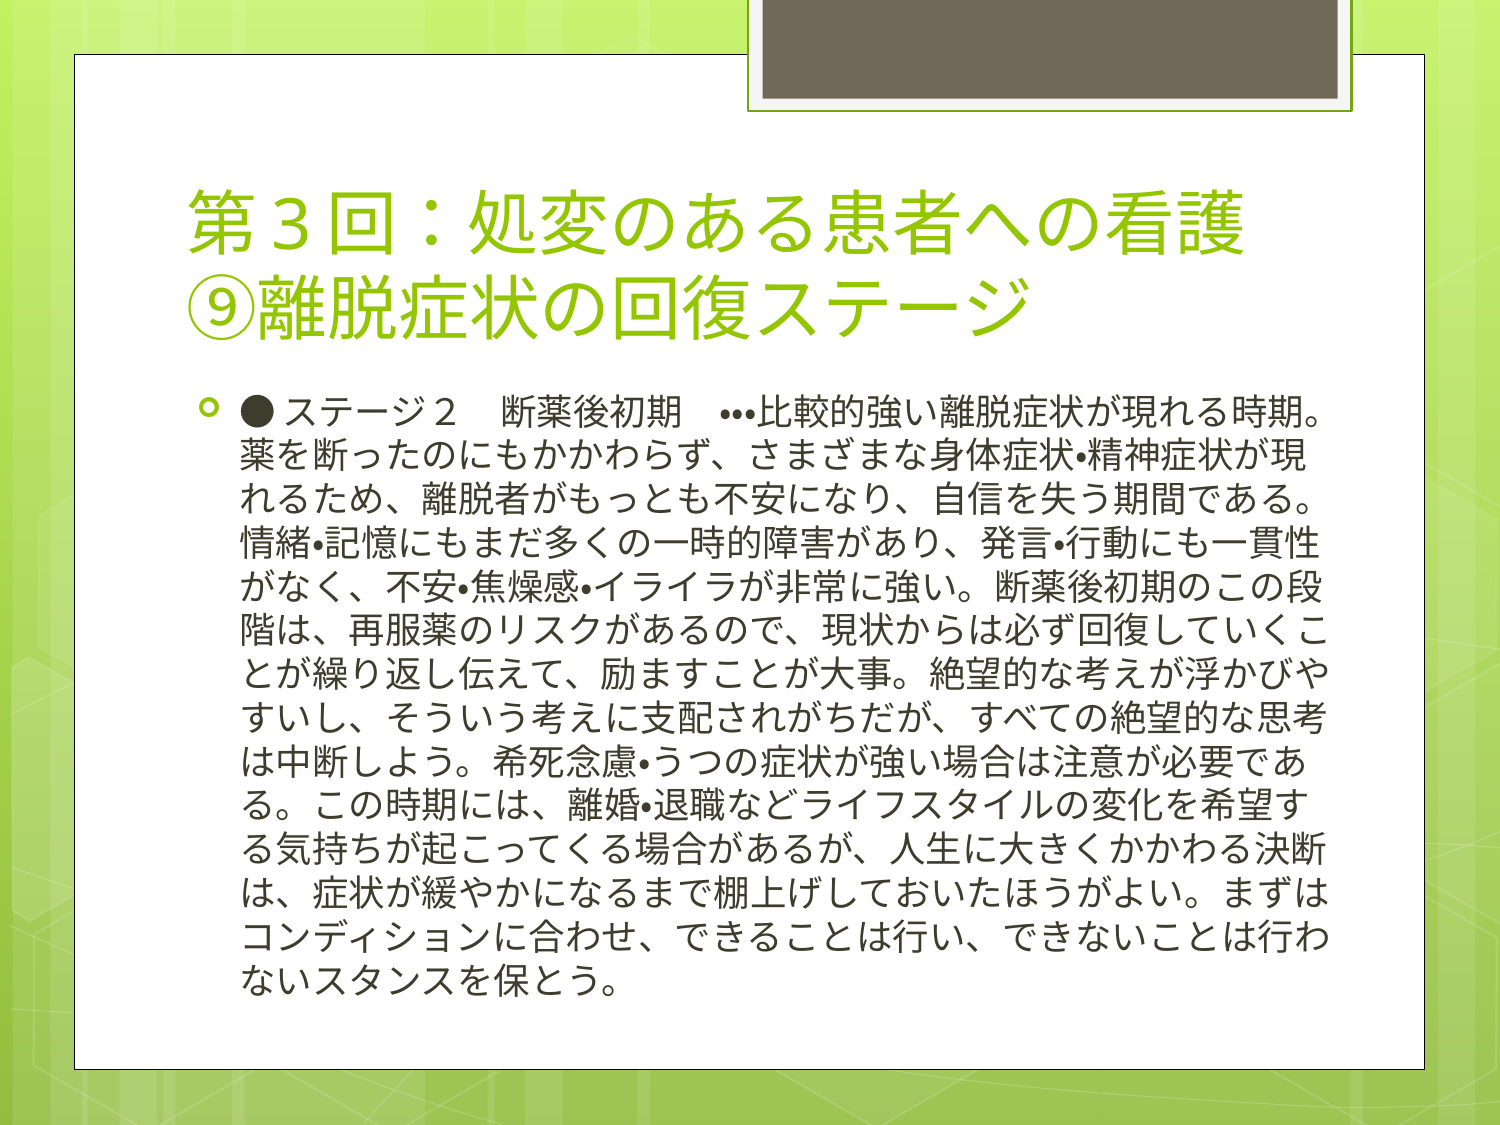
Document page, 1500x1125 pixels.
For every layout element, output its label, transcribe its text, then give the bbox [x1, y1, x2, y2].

list ●ステージ２ 断薬後初期 ・・・比較的強い離脱症状が現れる時期。薬を断ったのにもかかわらず、さまざまな身体症状・精神症状が現れるため、離脱者がもっとも不安になり、自信を失う期間である。情緒・記憶にもまだ多くの一時的障害があり、発言・行動にも一貫性がなく、不安・焦燥感・イライラが非常に強い。断薬後初期のこの段階は、再服薬のリスクがあるので、現状からは必ず回復していくことが繰り返し伝えて、励ますことが大事。絶望的な考えが浮かびやすいし、そういう考えに支配されがちだが、すべての絶望的な思考は中断しよう。希死念慮・うつの症状が強い場合は注意が必要である。この時期には、離婚・退職などライフスタイルの変化を希望する気持ちが起こってくる場合があるが、人生に大きくかかわる決断は、症状が緩やかになるまで棚上げしておいたほうがよい。まずはコンディションに合わせ、できることは行い、できないことは行わないスタンスを保とう。 [171, 381, 1353, 1012]
title 第3回：処変のある患者への看護 ⑨離脱症状の回復ステージ [171, 168, 1324, 357]
